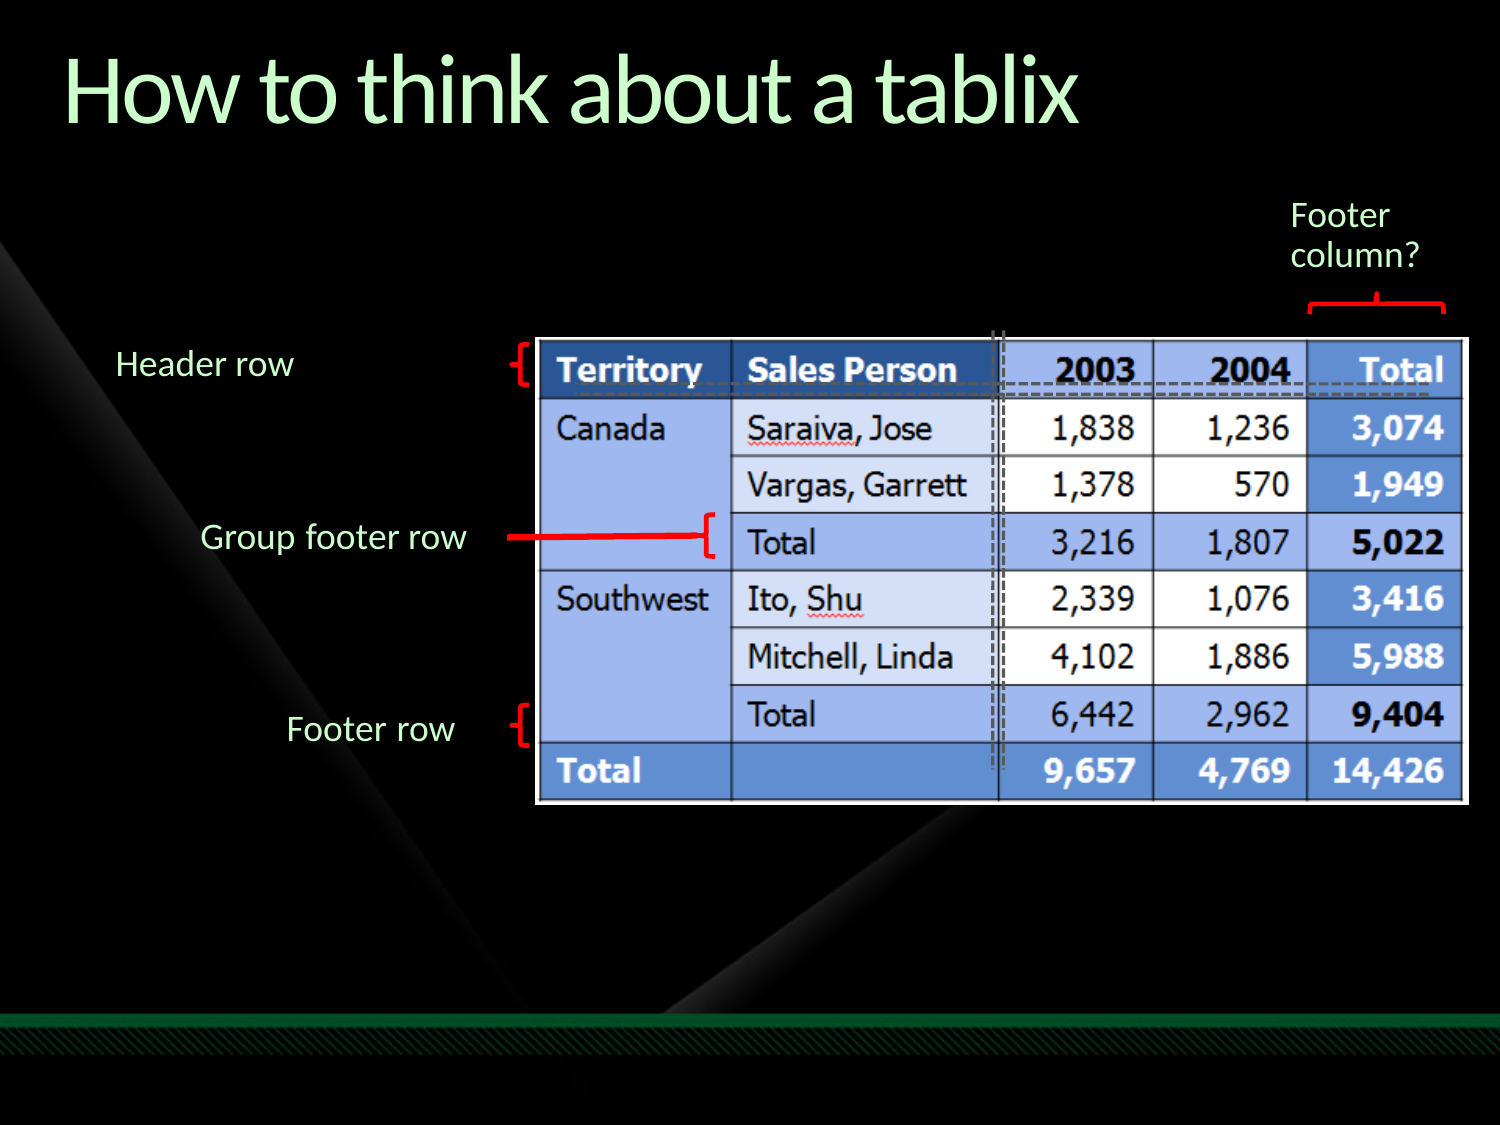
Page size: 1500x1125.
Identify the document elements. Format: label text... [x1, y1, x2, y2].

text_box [574, 330, 1429, 770]
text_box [1313, 148, 1442, 353]
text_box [100, 696, 530, 755]
picture [0, 0, 1500, 1125]
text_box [100, 336, 530, 394]
title How to think about a tablix [62, 37, 1438, 147]
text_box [90, 504, 716, 563]
